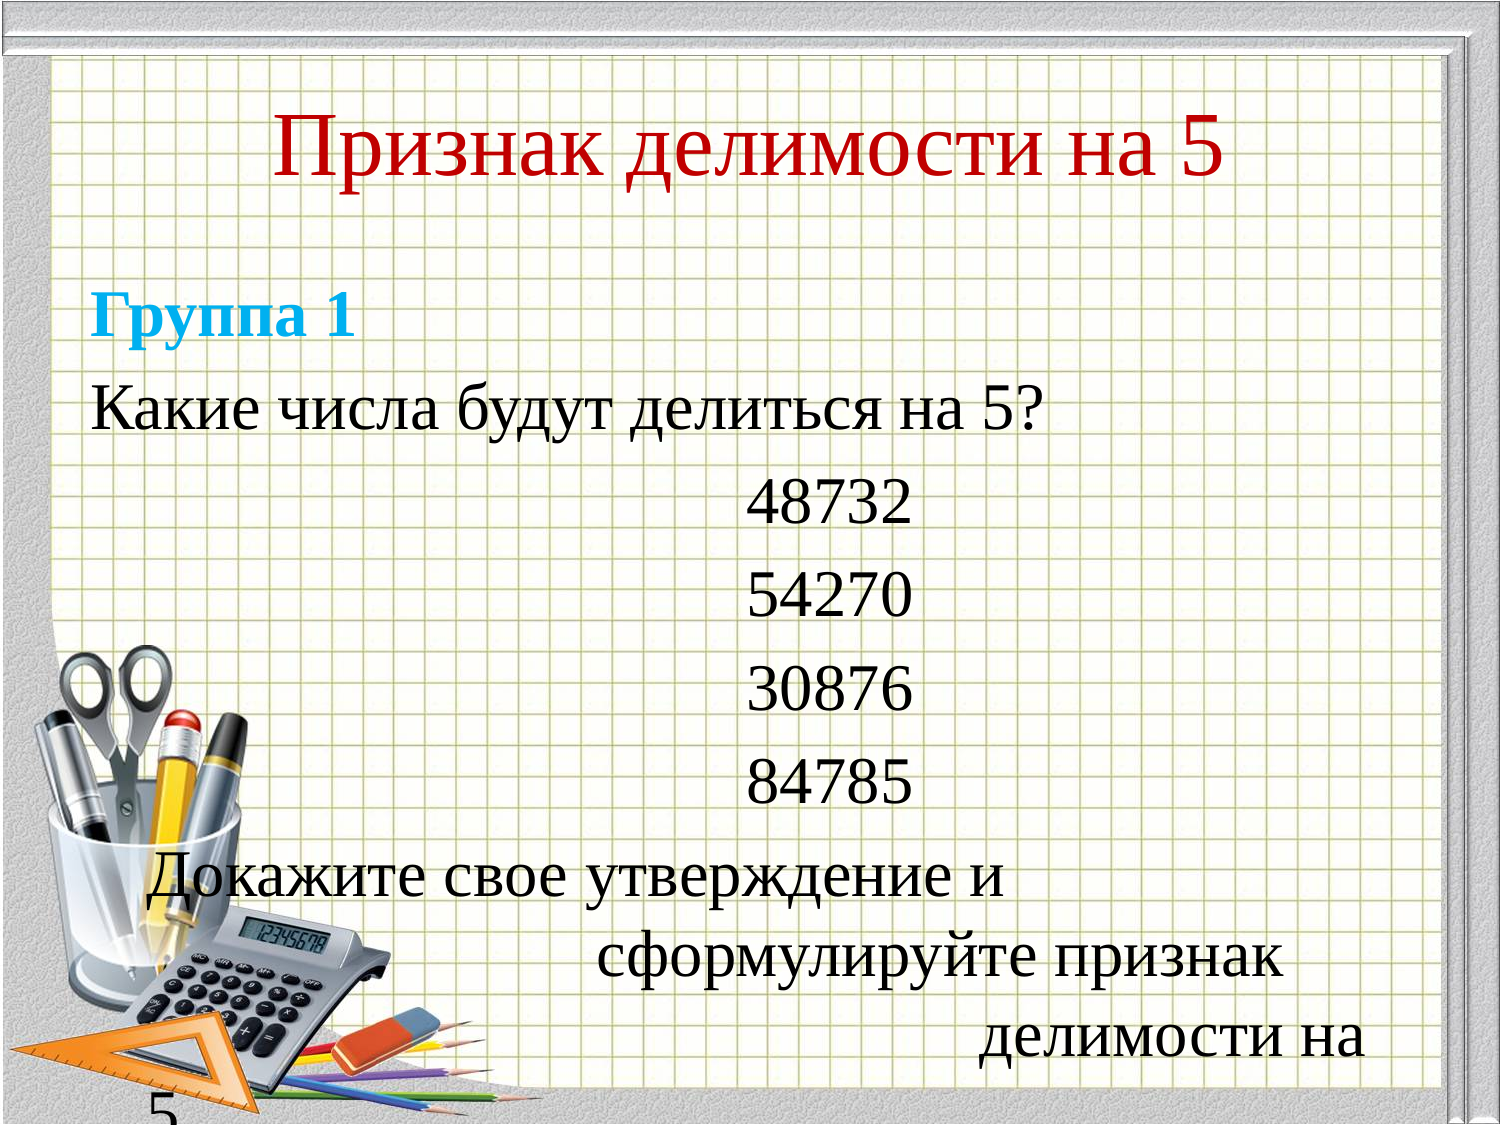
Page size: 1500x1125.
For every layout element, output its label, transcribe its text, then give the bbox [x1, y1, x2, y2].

title Признак делимости на 5 [74, 44, 1426, 233]
picture [0, 0, 1500, 1125]
list Группа 1 Какие числа будут делиться на 5? 48732 54270 30876 84785 Докажите свое утверждение и сформулируйте признак делимости на 5 [74, 262, 1426, 1006]
